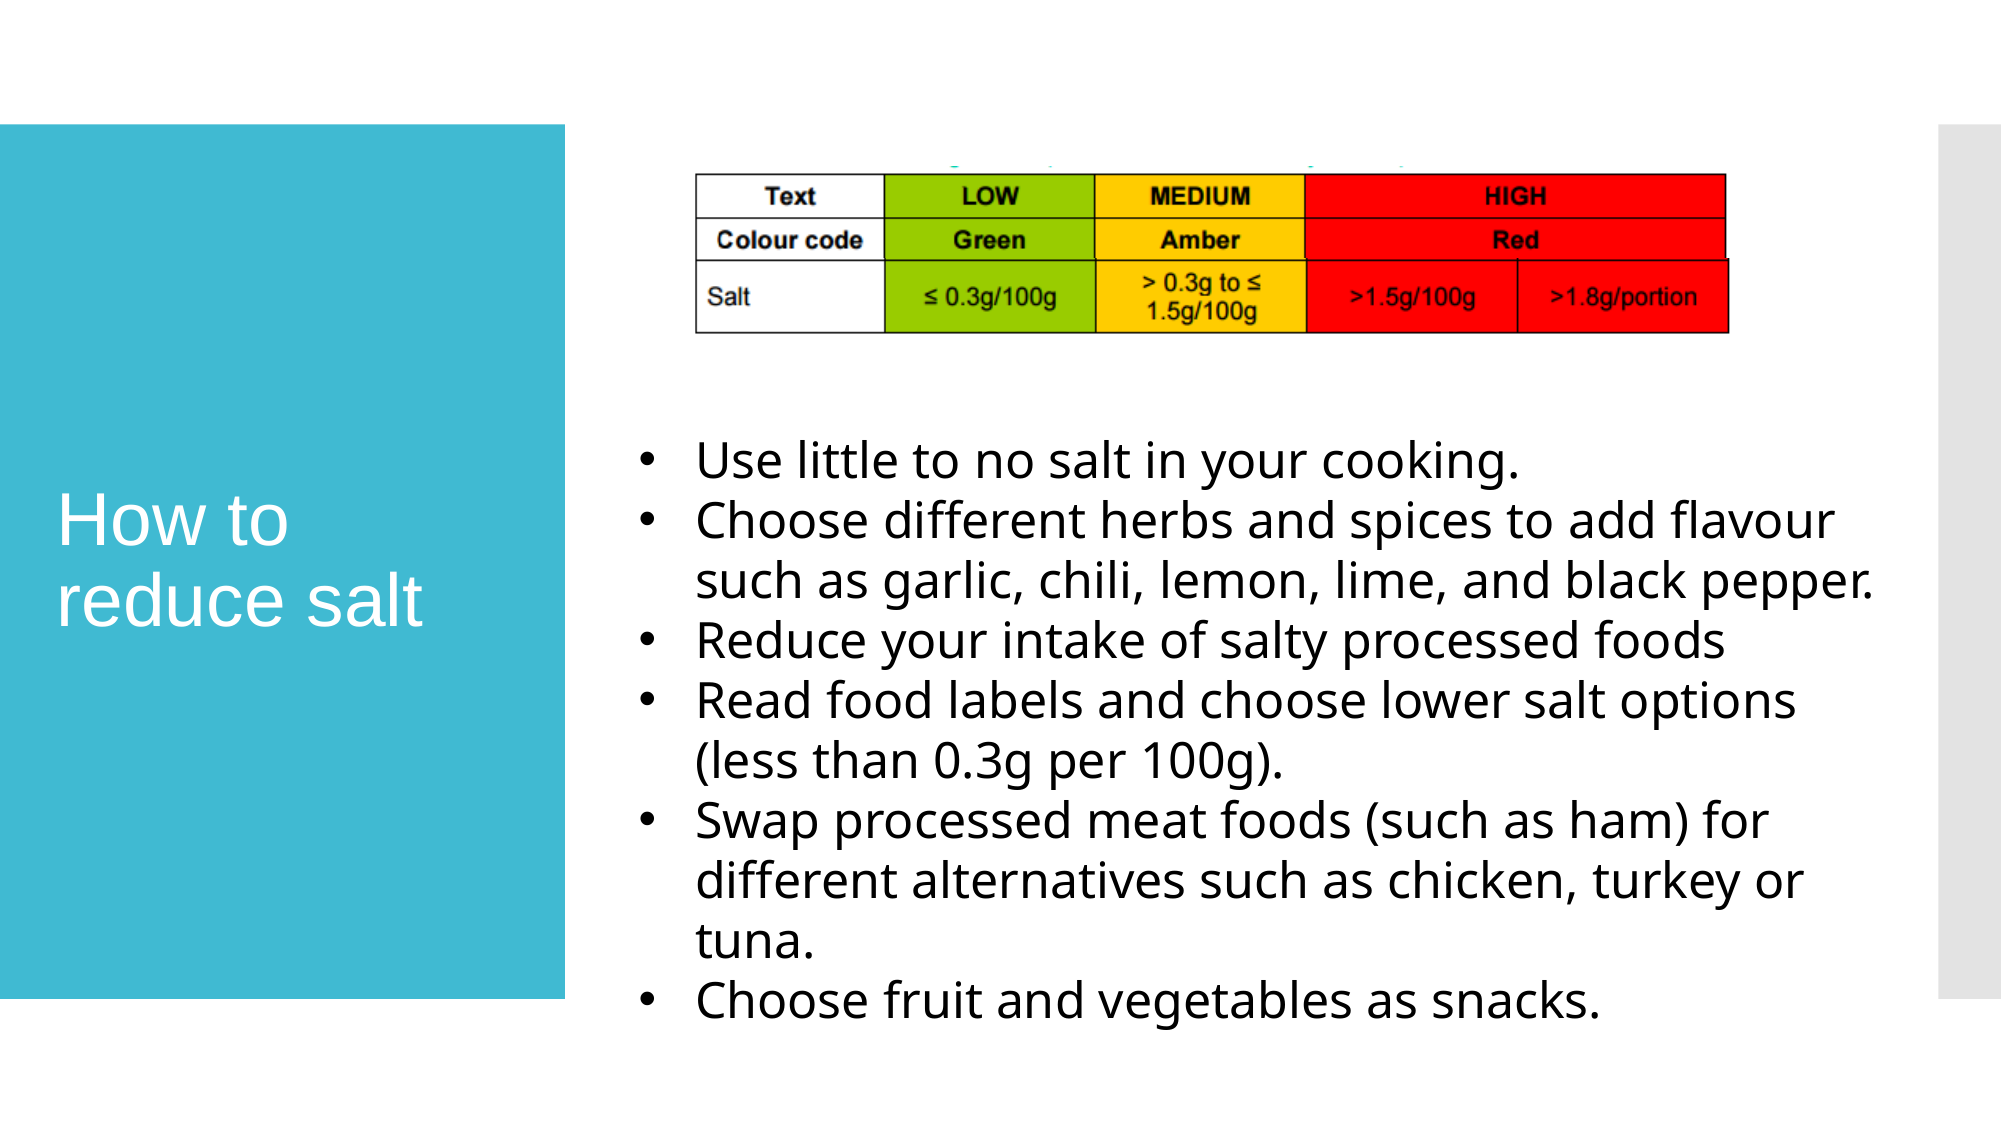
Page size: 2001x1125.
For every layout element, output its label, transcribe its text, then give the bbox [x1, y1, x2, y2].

picture [694, 165, 1756, 349]
text_box Use little to no salt in your cooking. Choose different herbs and spices to add flavour such as garlic, chili, lemon, lime, and black pepper. Reduce your intake of salty processed foods Read food labels and choose lower salt options (less than 0.3g per 100g). Swap processed meat foods (such as ham) for different alternatives such as chicken, turkey or tuna. Choose fruit and vegetables as snacks. [623, 421, 1917, 1036]
title How to reduce salt [41, 184, 525, 940]
